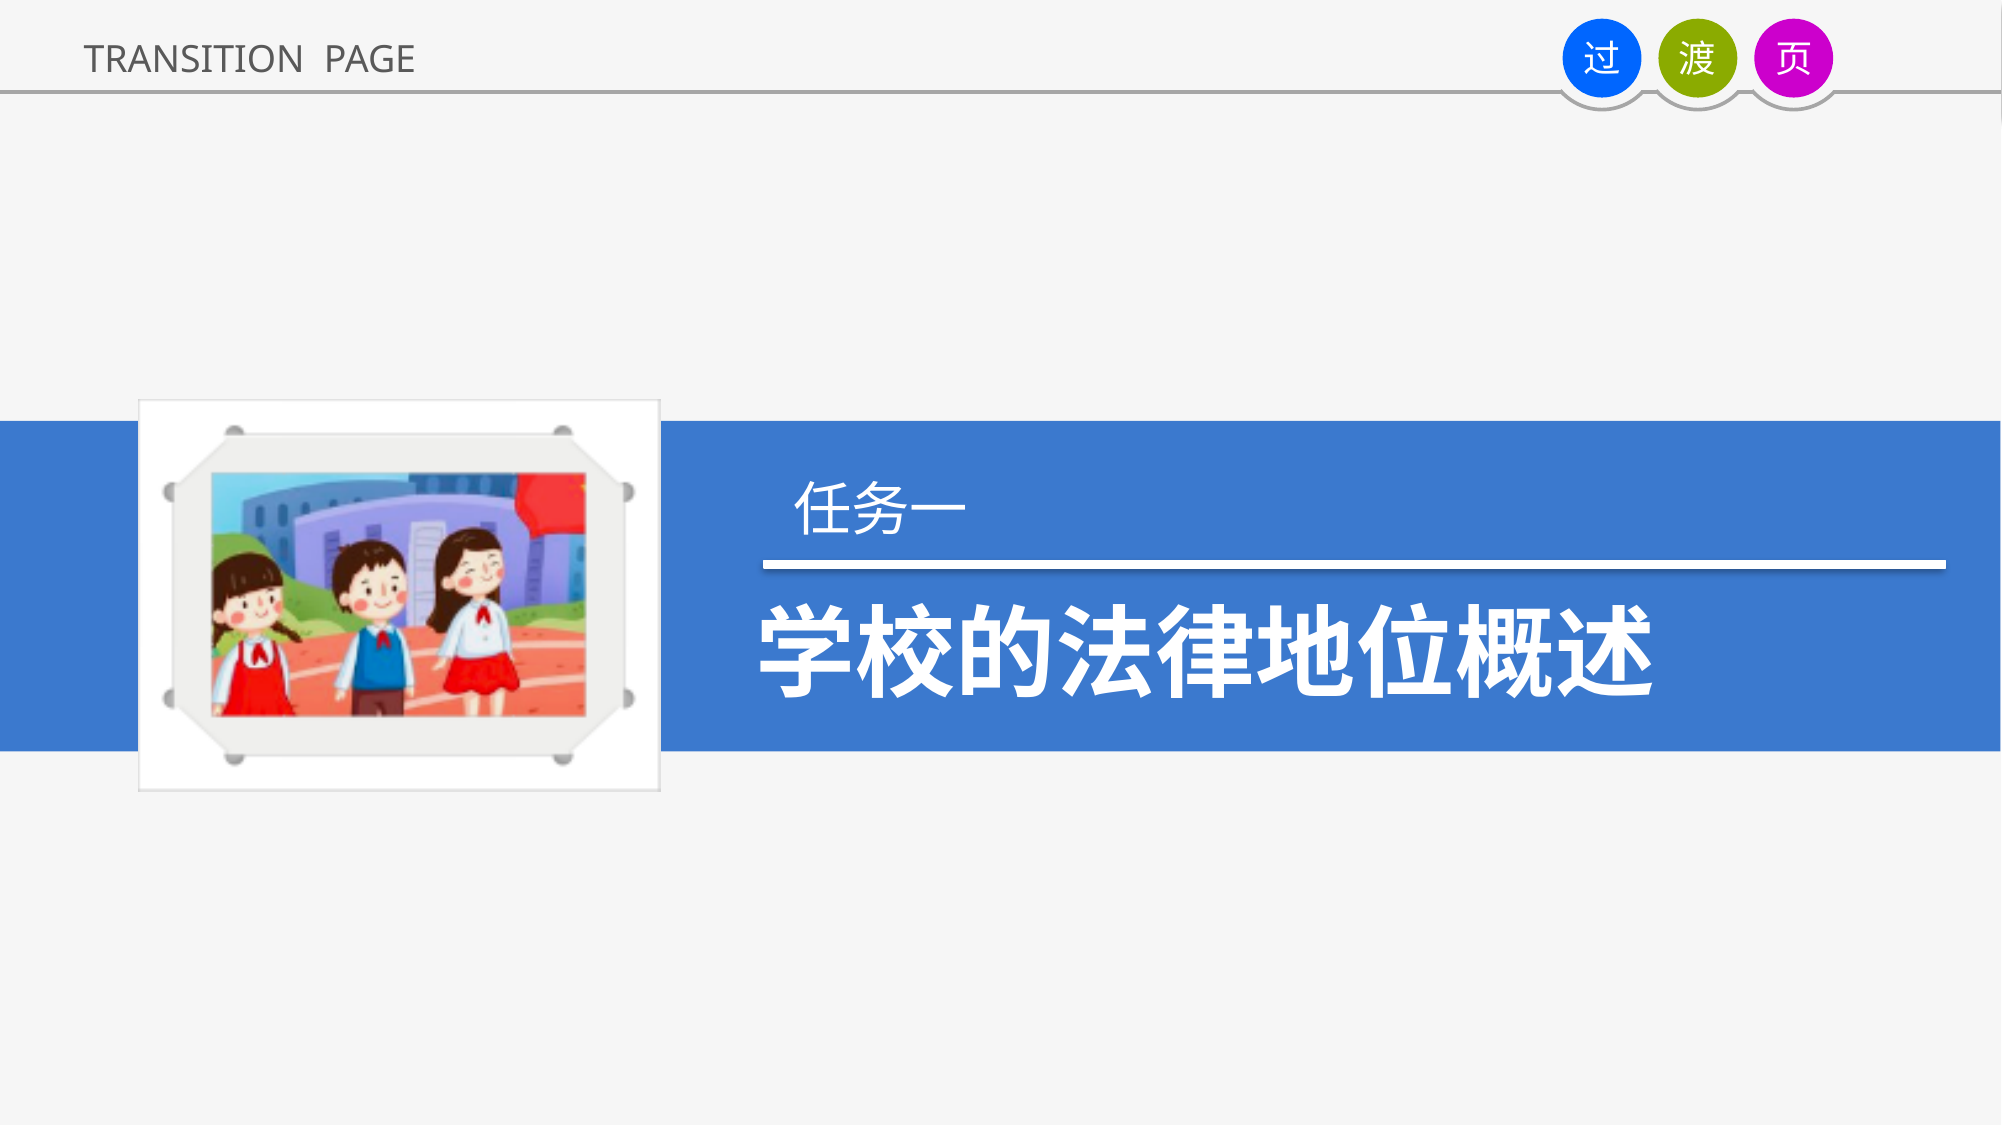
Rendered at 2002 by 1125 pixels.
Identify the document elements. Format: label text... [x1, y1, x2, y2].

picture [137, 399, 661, 792]
text_box [666, 419, 2001, 754]
text_box [763, 560, 1946, 569]
text_box 任务一 [778, 464, 983, 507]
text_box 学校的法律地位概述 [740, 507, 2001, 792]
text_box [0, 419, 132, 754]
